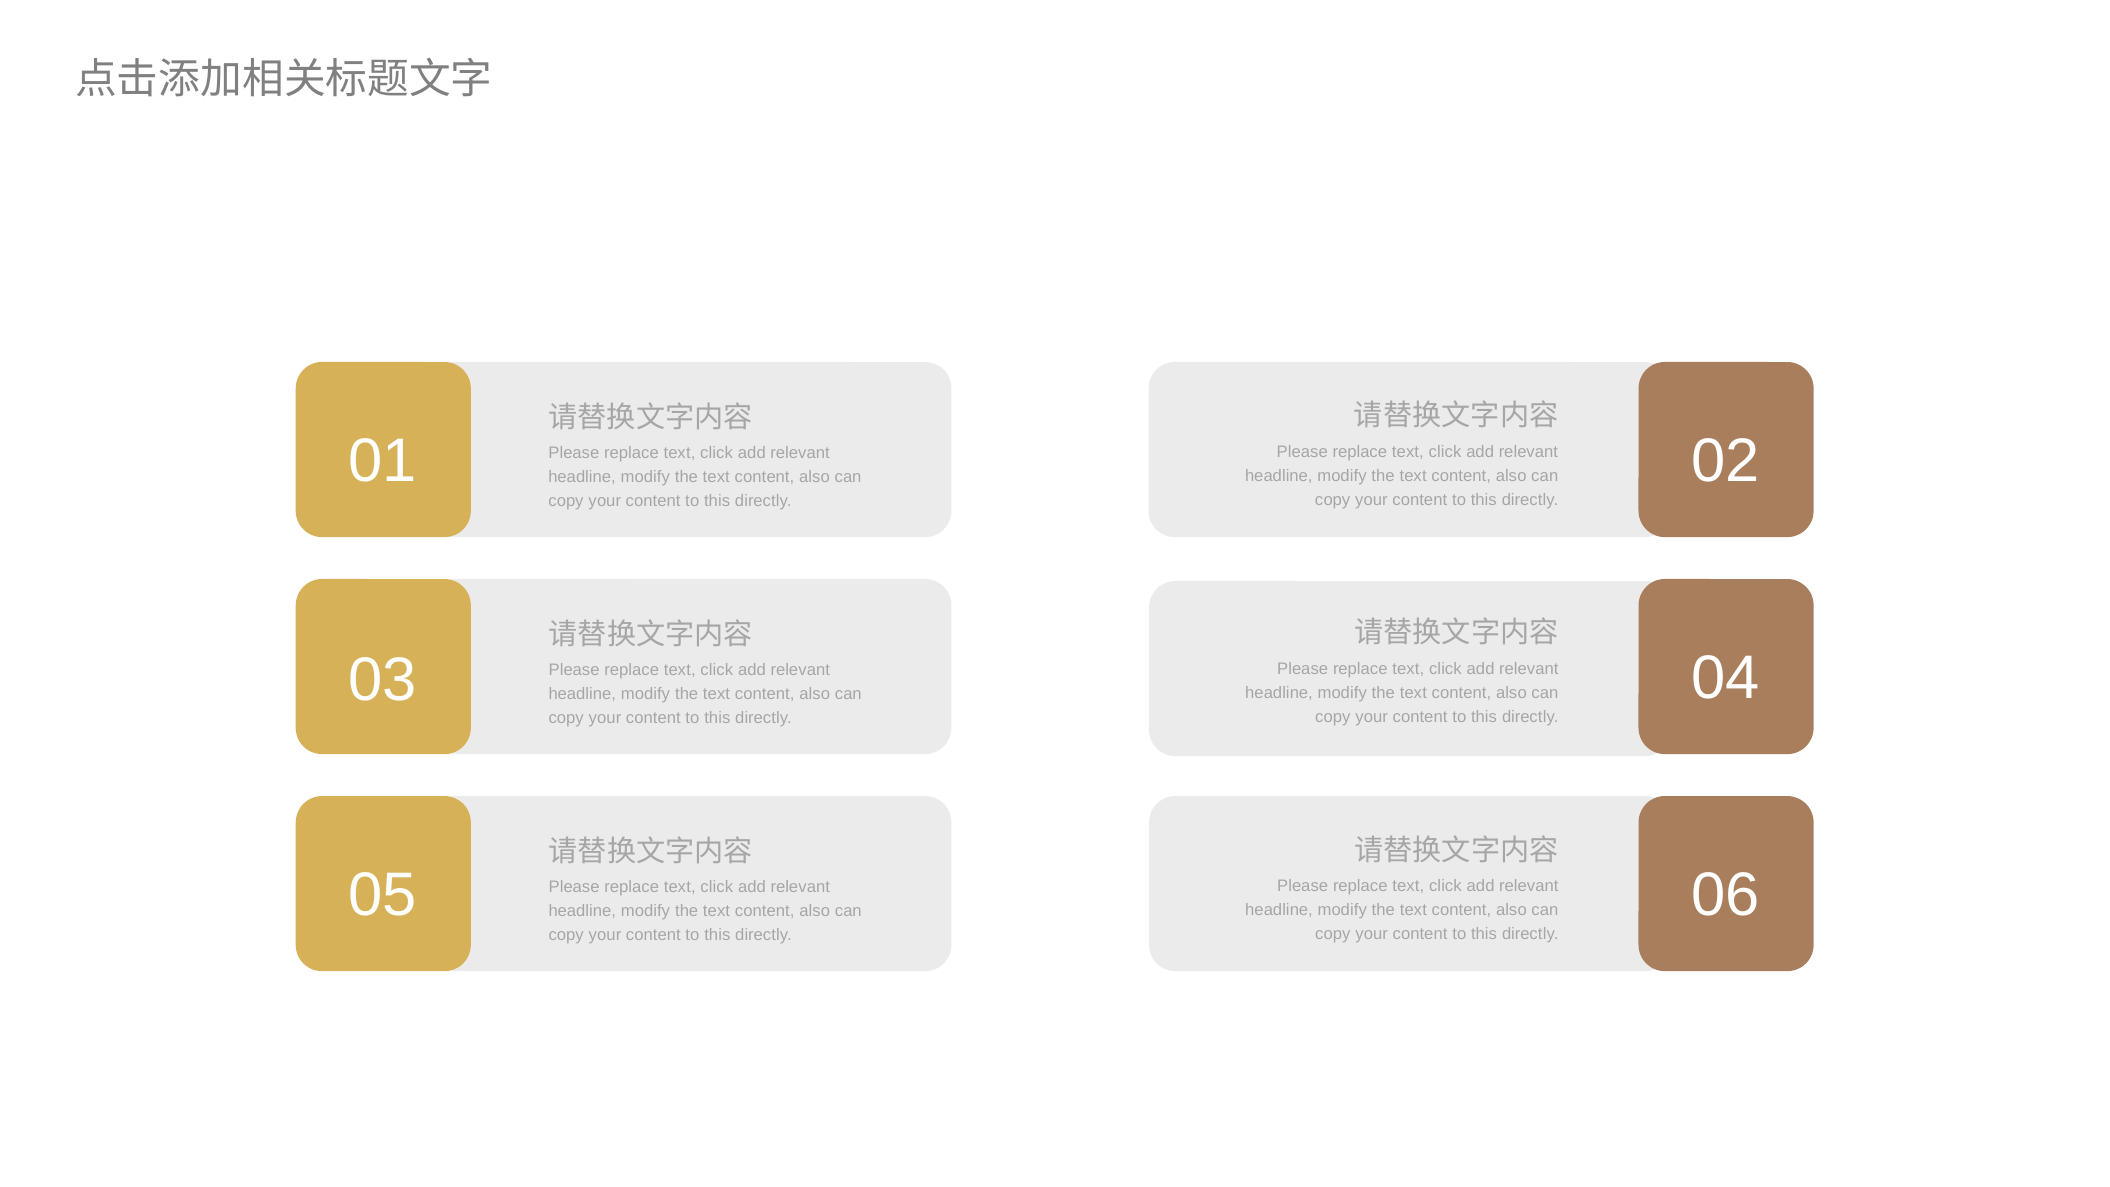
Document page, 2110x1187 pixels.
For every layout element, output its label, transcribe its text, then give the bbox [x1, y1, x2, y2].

text_box 点击添加相关标题文字 [59, 44, 563, 107]
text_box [295, 361, 1814, 972]
